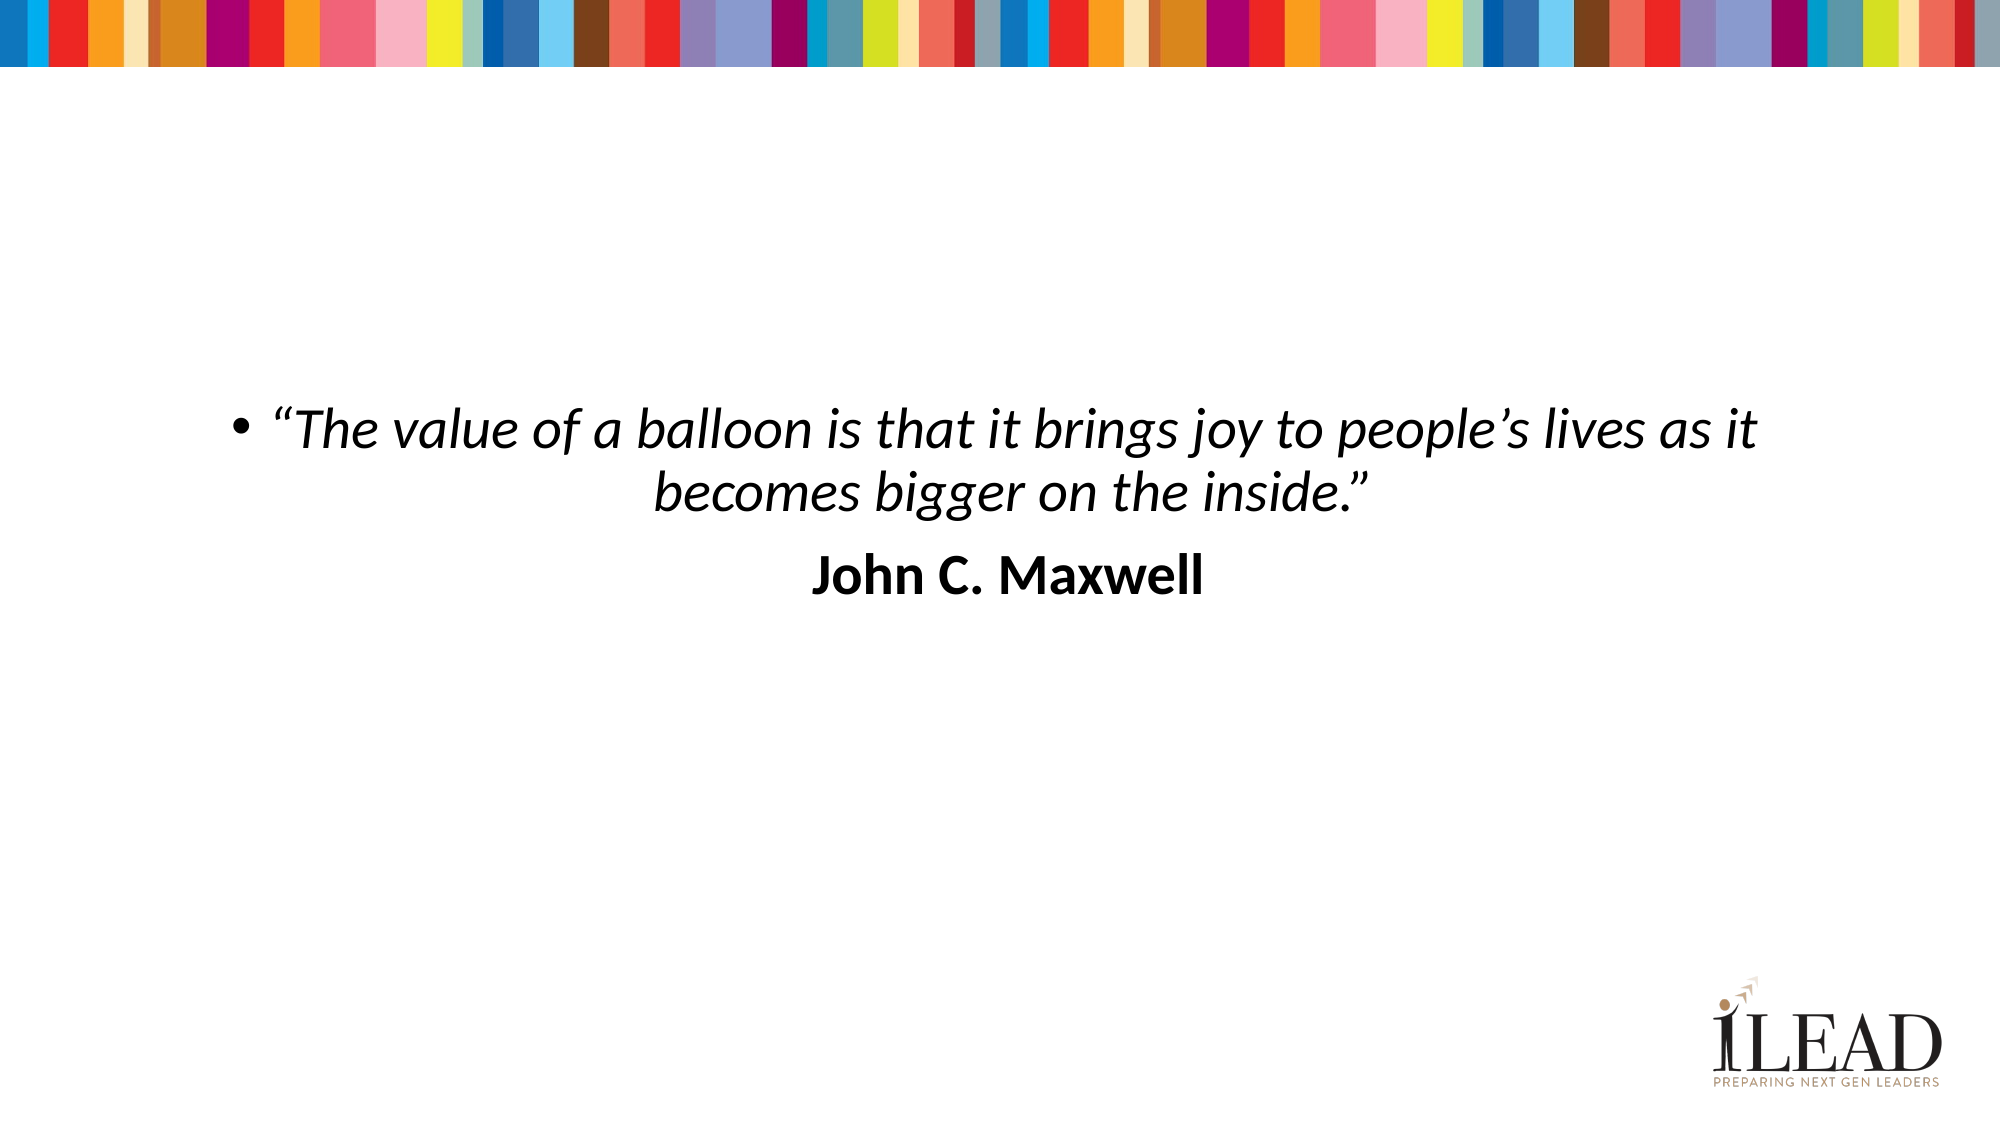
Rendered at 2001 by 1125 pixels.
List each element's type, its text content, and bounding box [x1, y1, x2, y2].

picture [0, 0, 26, 67]
picture [1048, 0, 1808, 67]
picture [48, 0, 808, 67]
list “The value of a balloon is that it brings joy to people’s lives as it becomes bigger on the inside.” John C. Maxwell [137, 299, 1853, 913]
picture [828, 0, 1026, 67]
picture [1828, 0, 2000, 67]
picture [1709, 972, 1945, 1091]
